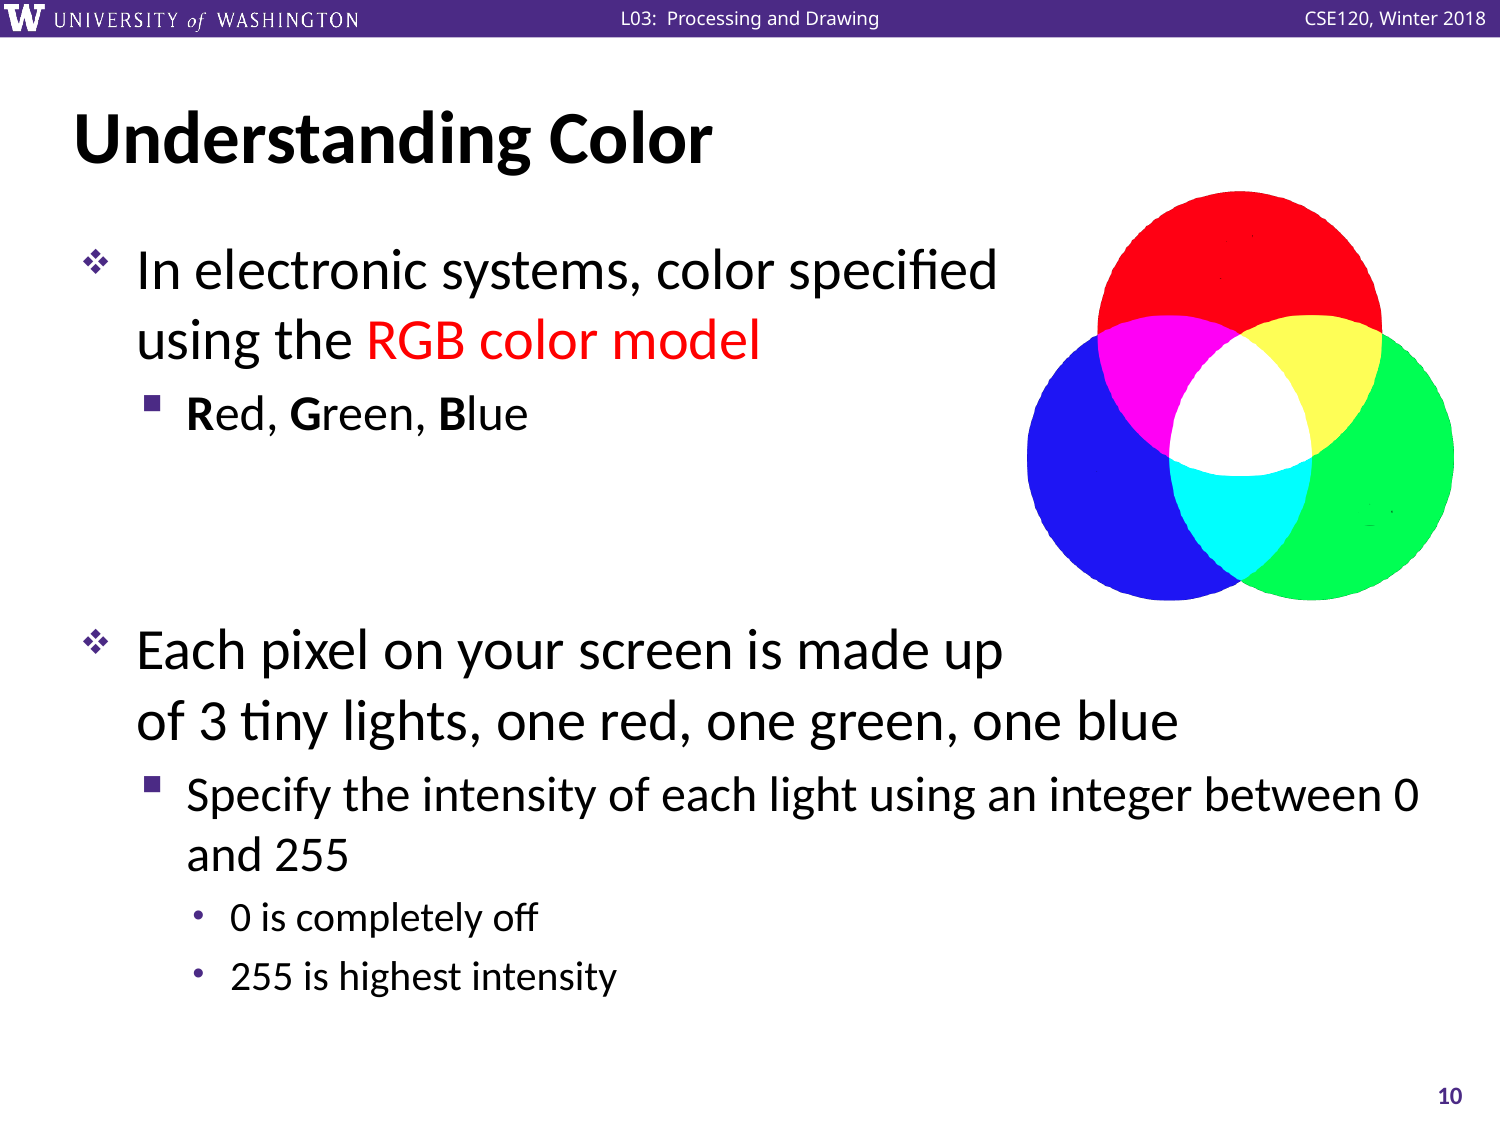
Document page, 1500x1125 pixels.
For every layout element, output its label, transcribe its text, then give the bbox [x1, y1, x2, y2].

picture [4, 4, 358, 32]
slide_number 10 [1400, 1065, 1500, 1125]
picture [1021, 177, 1458, 614]
list In electronic systems, color specified using the RGB color model Red, Green, Blue Each pixel on your screen is made up of 3 tiny lights, one red, one green, one blue Specify the intensity of each light using an integer between 0 and 255 0 is completely off 255 is highest intensity [64, 223, 1438, 899]
title Understanding Color [58, 71, 1438, 197]
